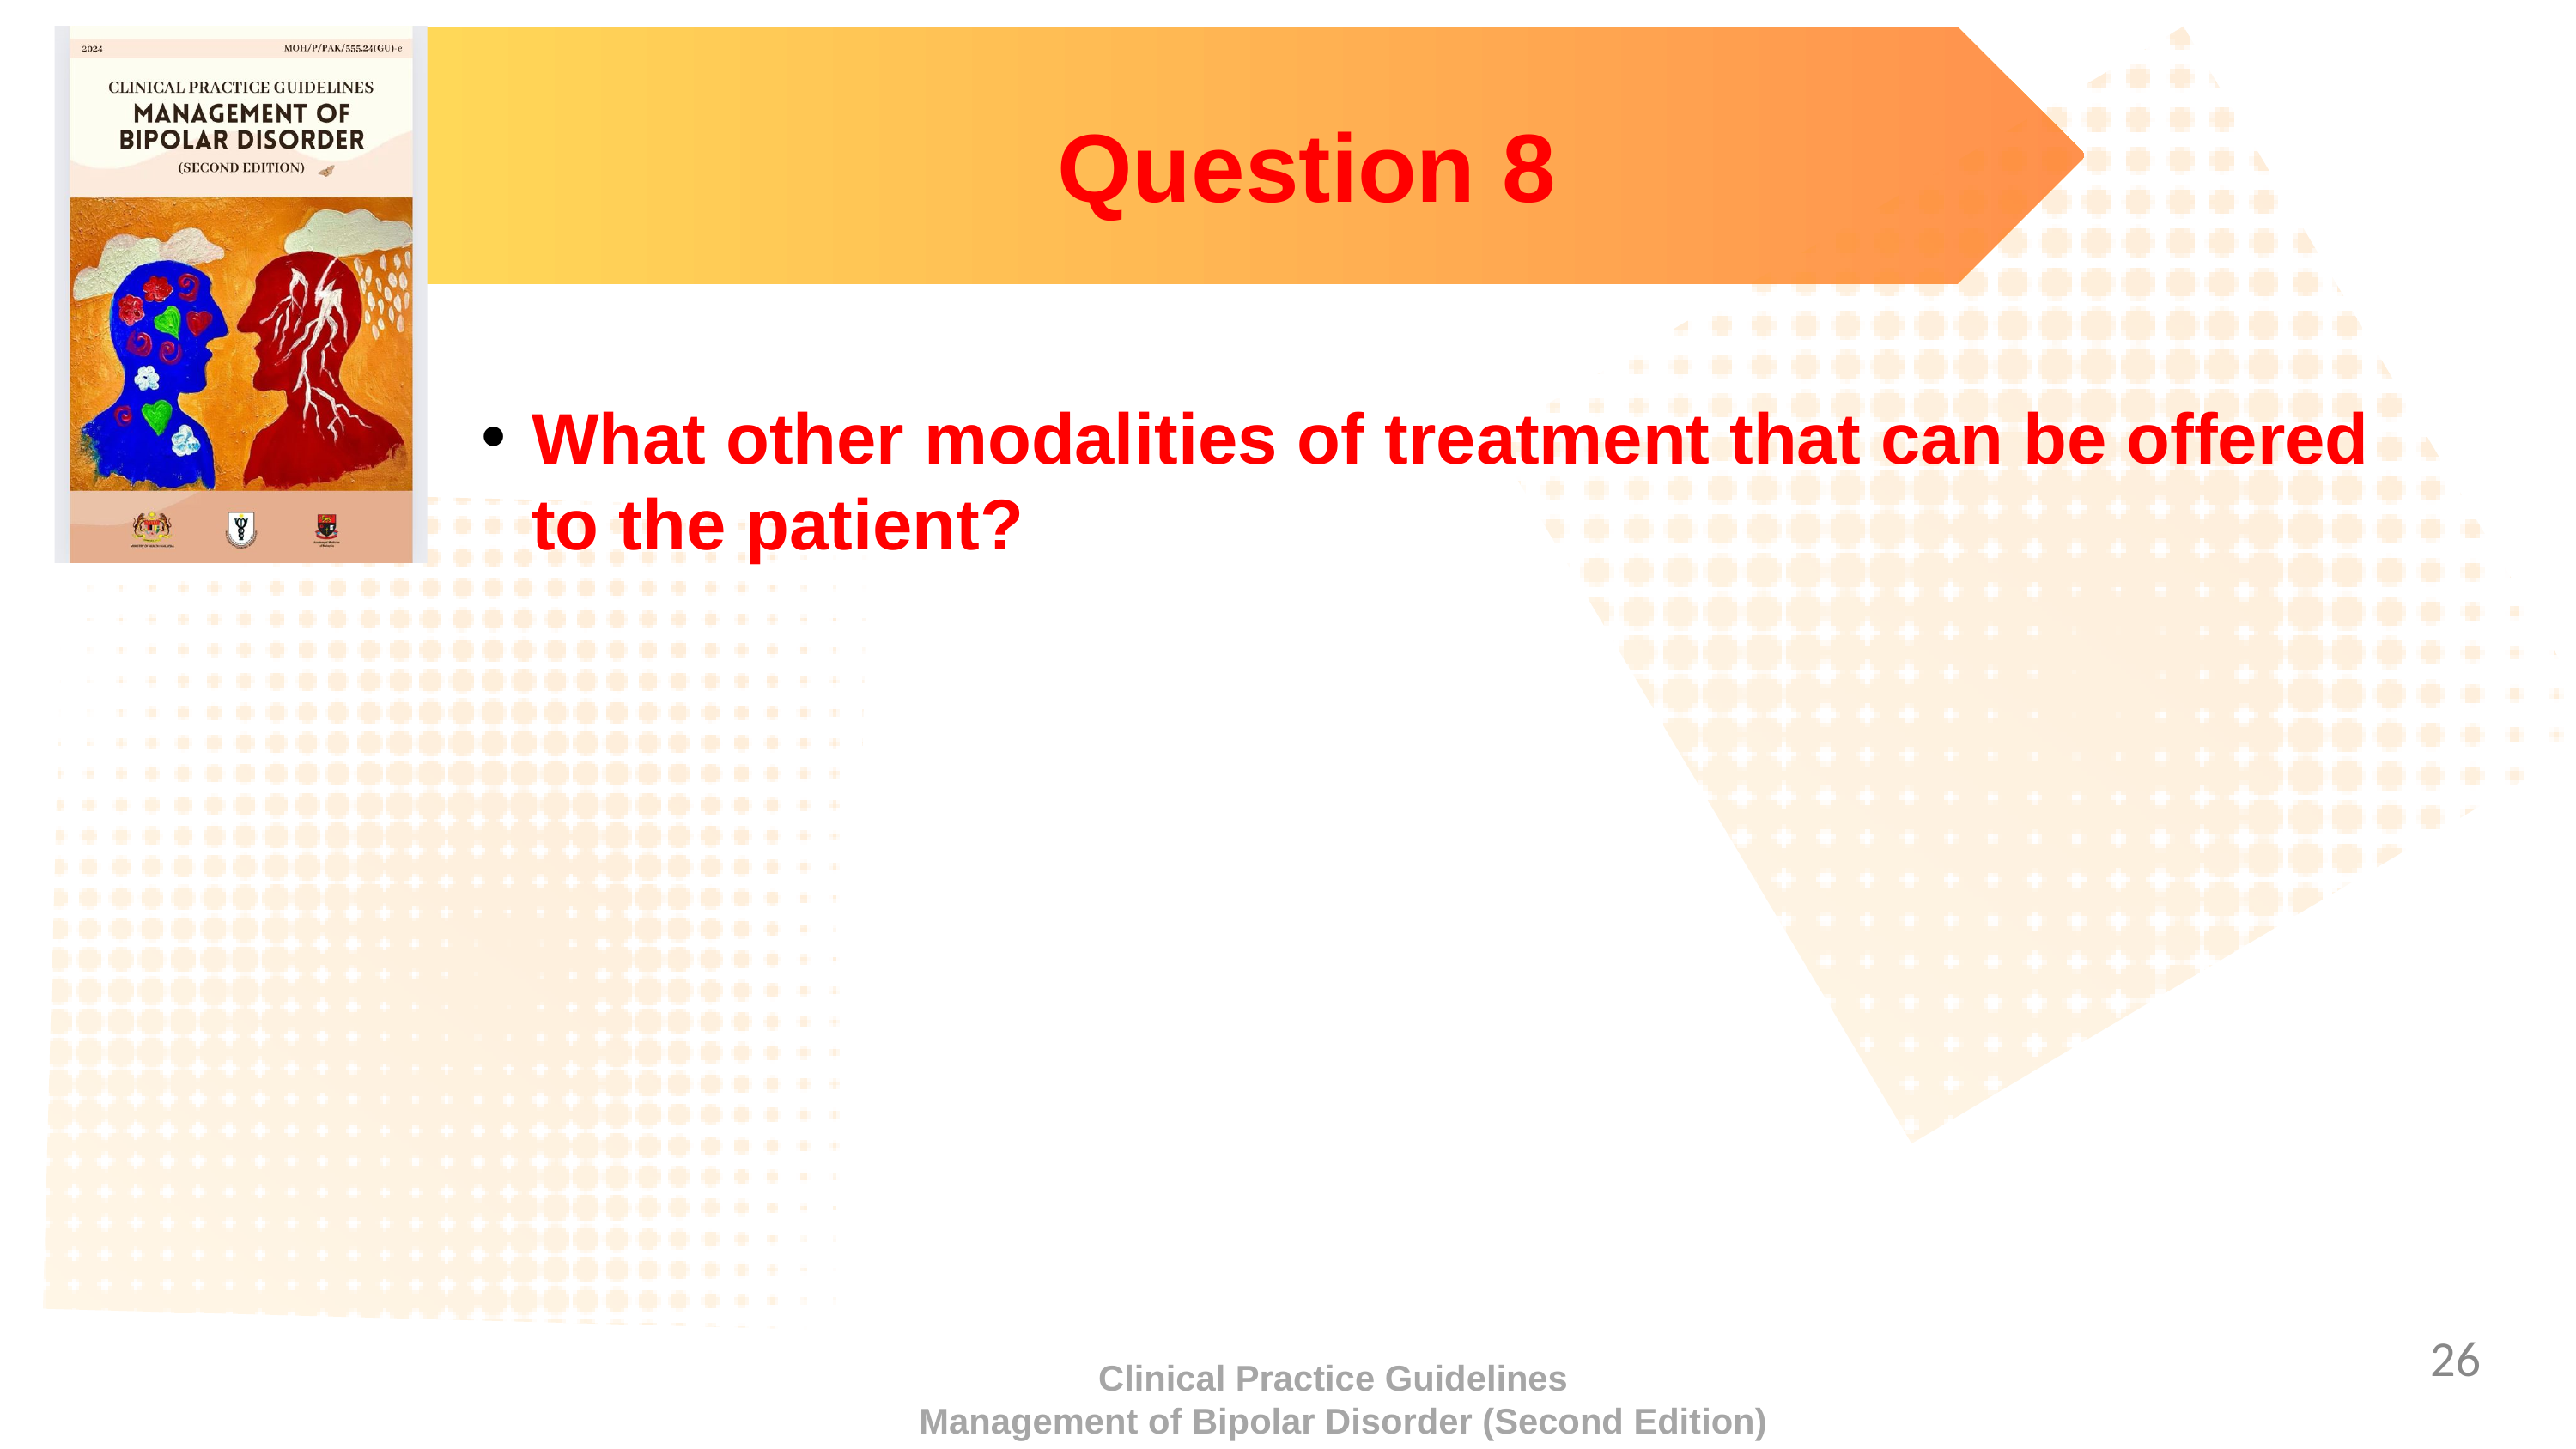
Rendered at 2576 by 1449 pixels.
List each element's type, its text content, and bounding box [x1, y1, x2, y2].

text_box [43, 496, 848, 1331]
slide_number 26 [2193, 1331, 2494, 1382]
text_box What other modalities of treatment that can be offered to the patient? [468, 386, 2412, 1281]
text_box [54, 26, 428, 563]
text_box [1577, 26, 2397, 386]
text_box [2412, 411, 2576, 847]
text_box Clinical Practice Guidelines Management of Bipolar Disorder (Second Edition) [792, 1349, 1884, 1448]
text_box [276, 26, 2085, 285]
